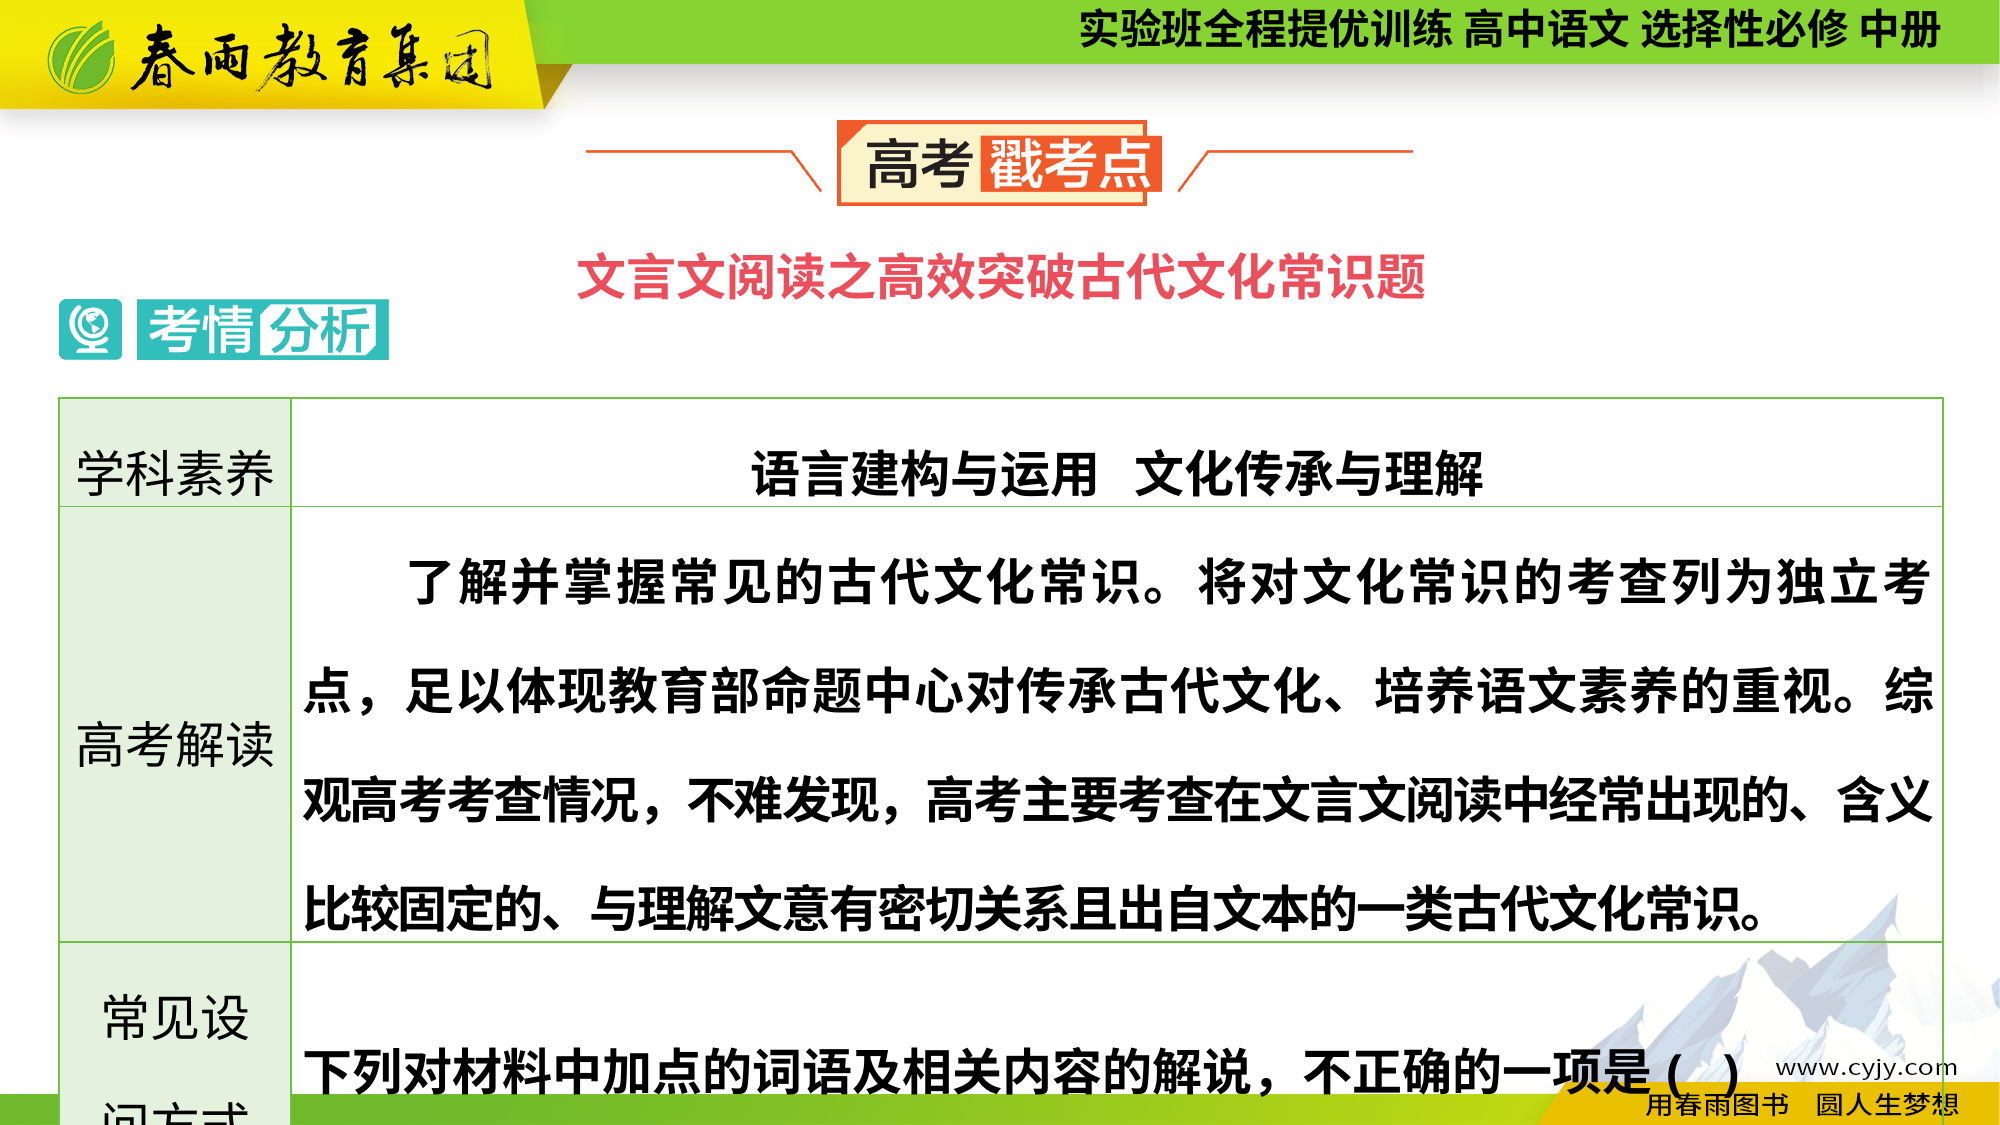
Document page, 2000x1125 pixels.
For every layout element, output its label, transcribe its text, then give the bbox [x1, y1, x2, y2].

table_header 学科素养 [60, 399, 290, 506]
picture [0, 0, 2000, 1125]
table_cell 下列对材料中加点的词语及相关内容的解说，不正确的一项是( ) [292, 943, 1942, 1125]
table_cell 常见设 问方式 [60, 943, 290, 1125]
list 文言文阅读之高效突破古代文化常识题 [59, 208, 1944, 303]
table_cell 高考解读 [60, 507, 290, 941]
table_header 语言建构与运用 文化传承与理解 [292, 399, 1942, 506]
table_cell 了解并掌握常见的古代文化常识。将对文化常识的考查列为独立考点，足以体现教育部命题中心对传承古代文化、培养语文素养的重视。综观高考考查情况，不难发现，高考主要考查在文言文阅读中经常出现的、含义比较固定的、与理解文意有密切关系且出自文本的一类古代文化常识。 [292, 507, 1942, 941]
